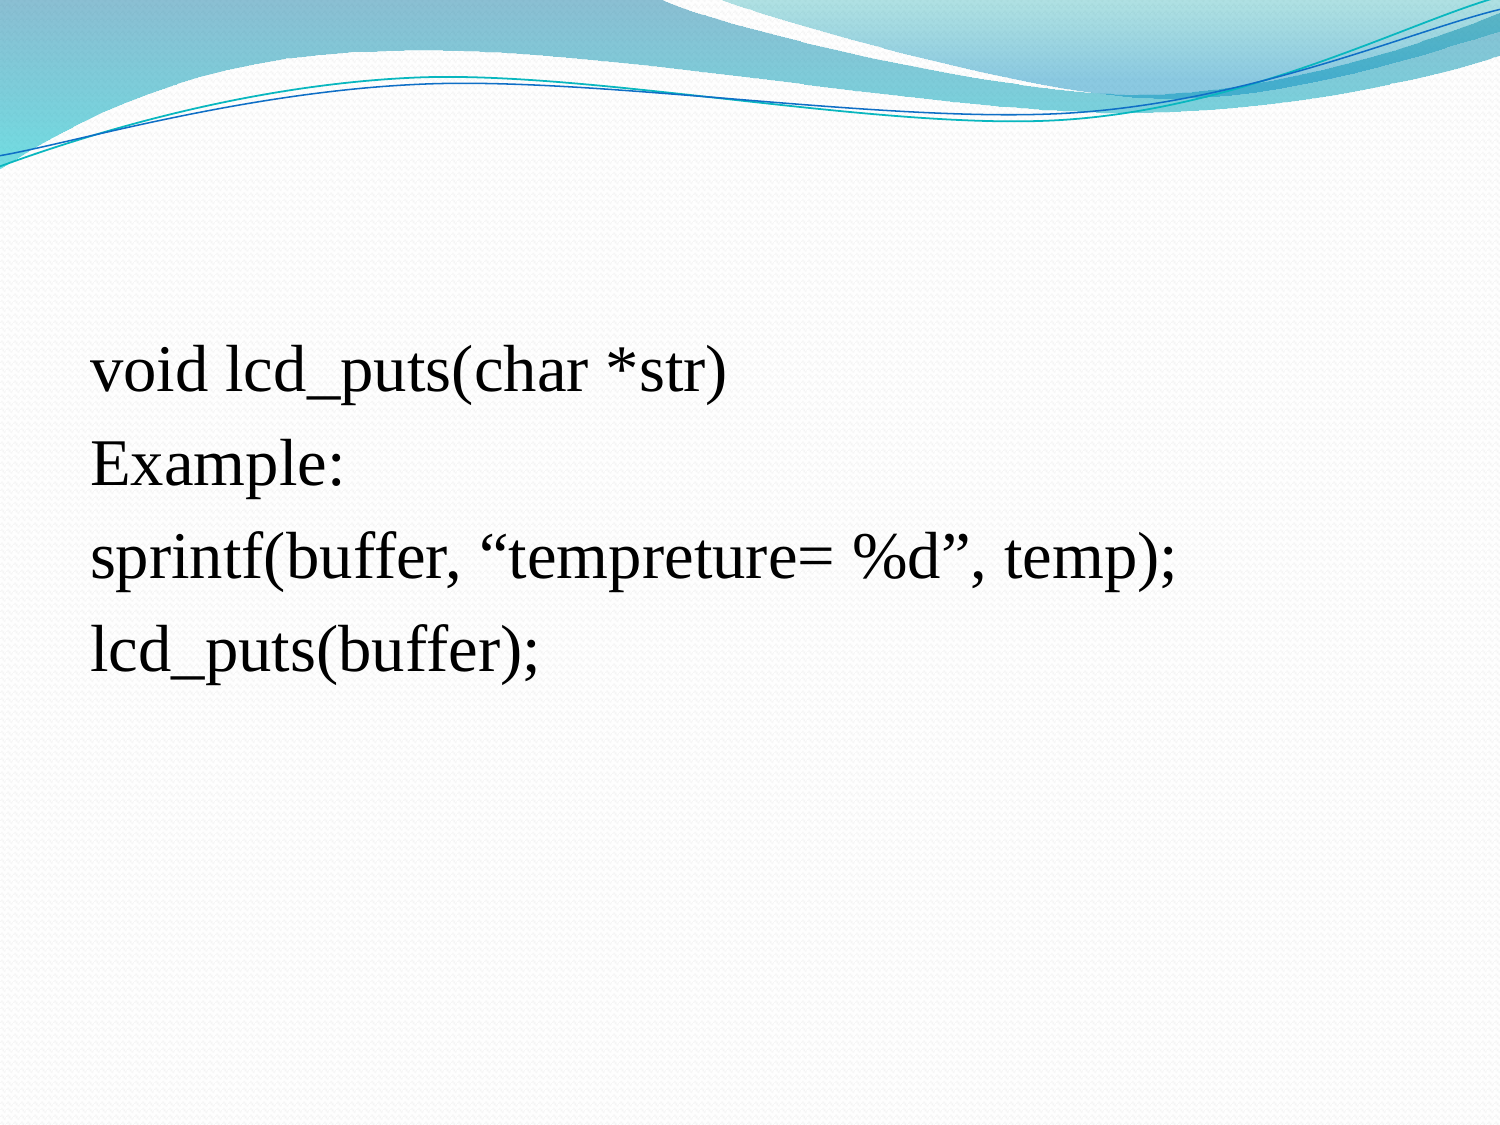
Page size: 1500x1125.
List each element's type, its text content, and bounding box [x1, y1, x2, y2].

list void lcd_puts(char *str) Example: sprintf(buffer, “tempreture= %d”, temp); lcd_puts(buffer); [75, 317, 1425, 1038]
